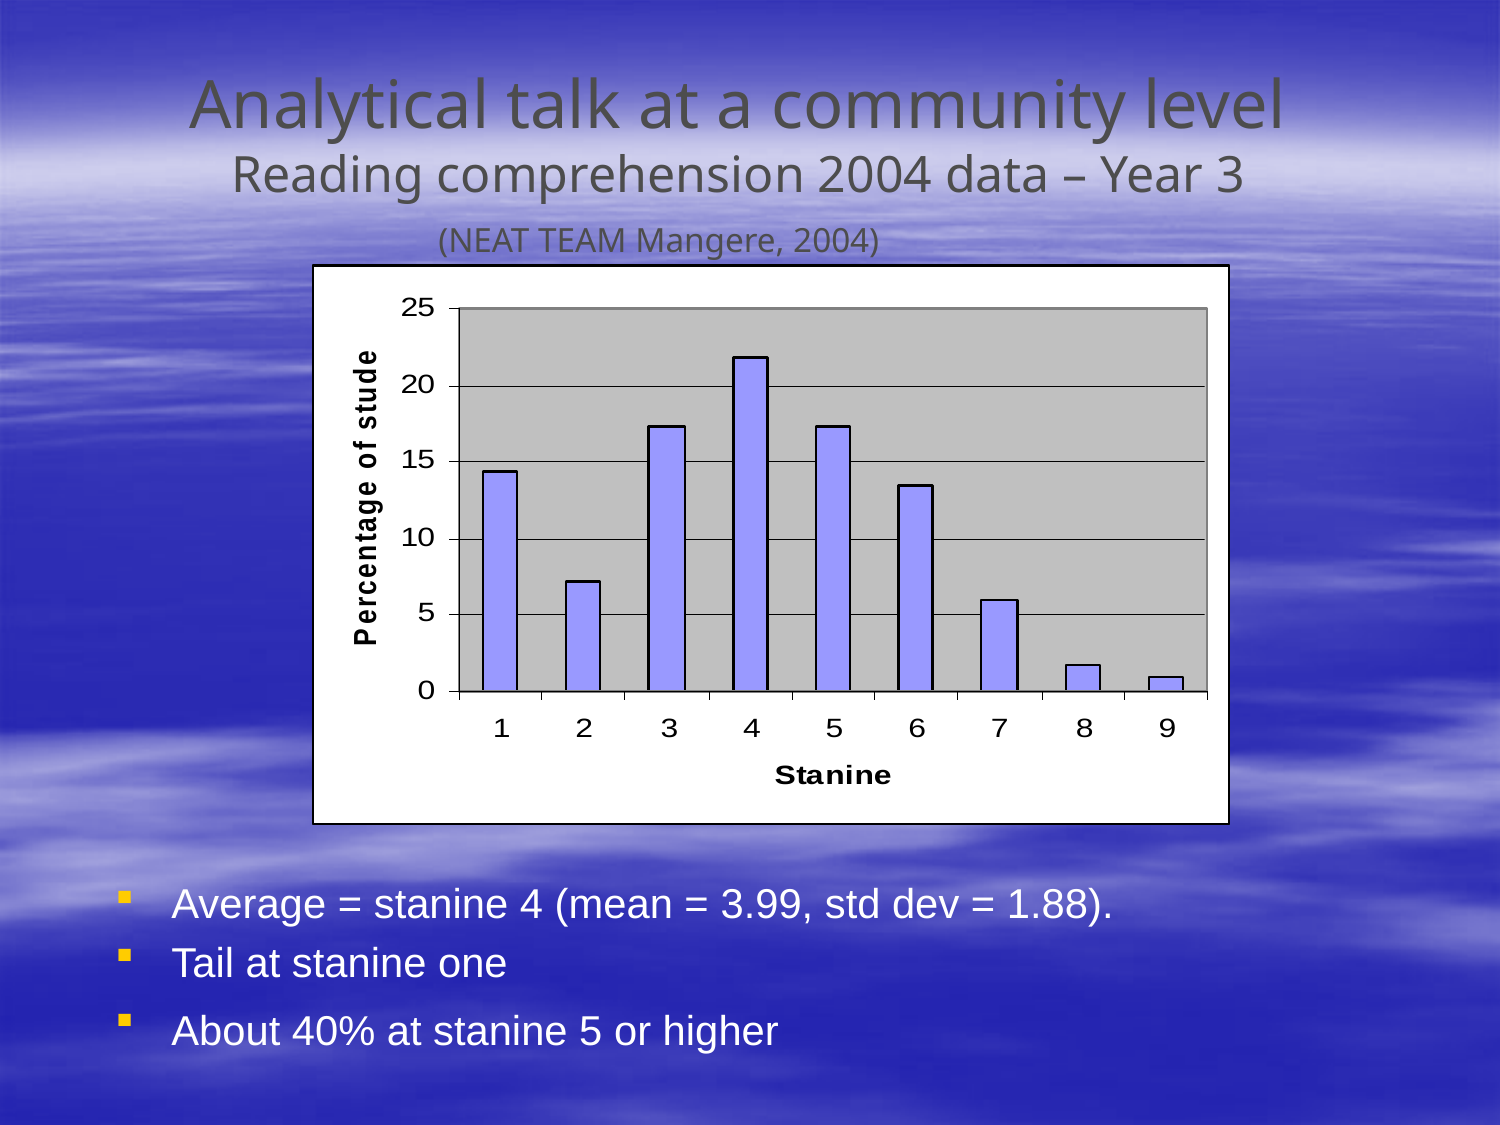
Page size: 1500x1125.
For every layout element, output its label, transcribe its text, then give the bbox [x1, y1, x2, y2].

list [300, 255, 1244, 835]
text_box Analytical talk at a community level Reading comprehension 2004 data – Year 3 (NEAT TEAM Mangere, 2004) [112, 54, 1365, 270]
list Average = stanine 4 (mean = 3.99, std dev = 1.88). Tail at stanine one About 40% at stanine 5 or higher [100, 869, 1426, 1071]
